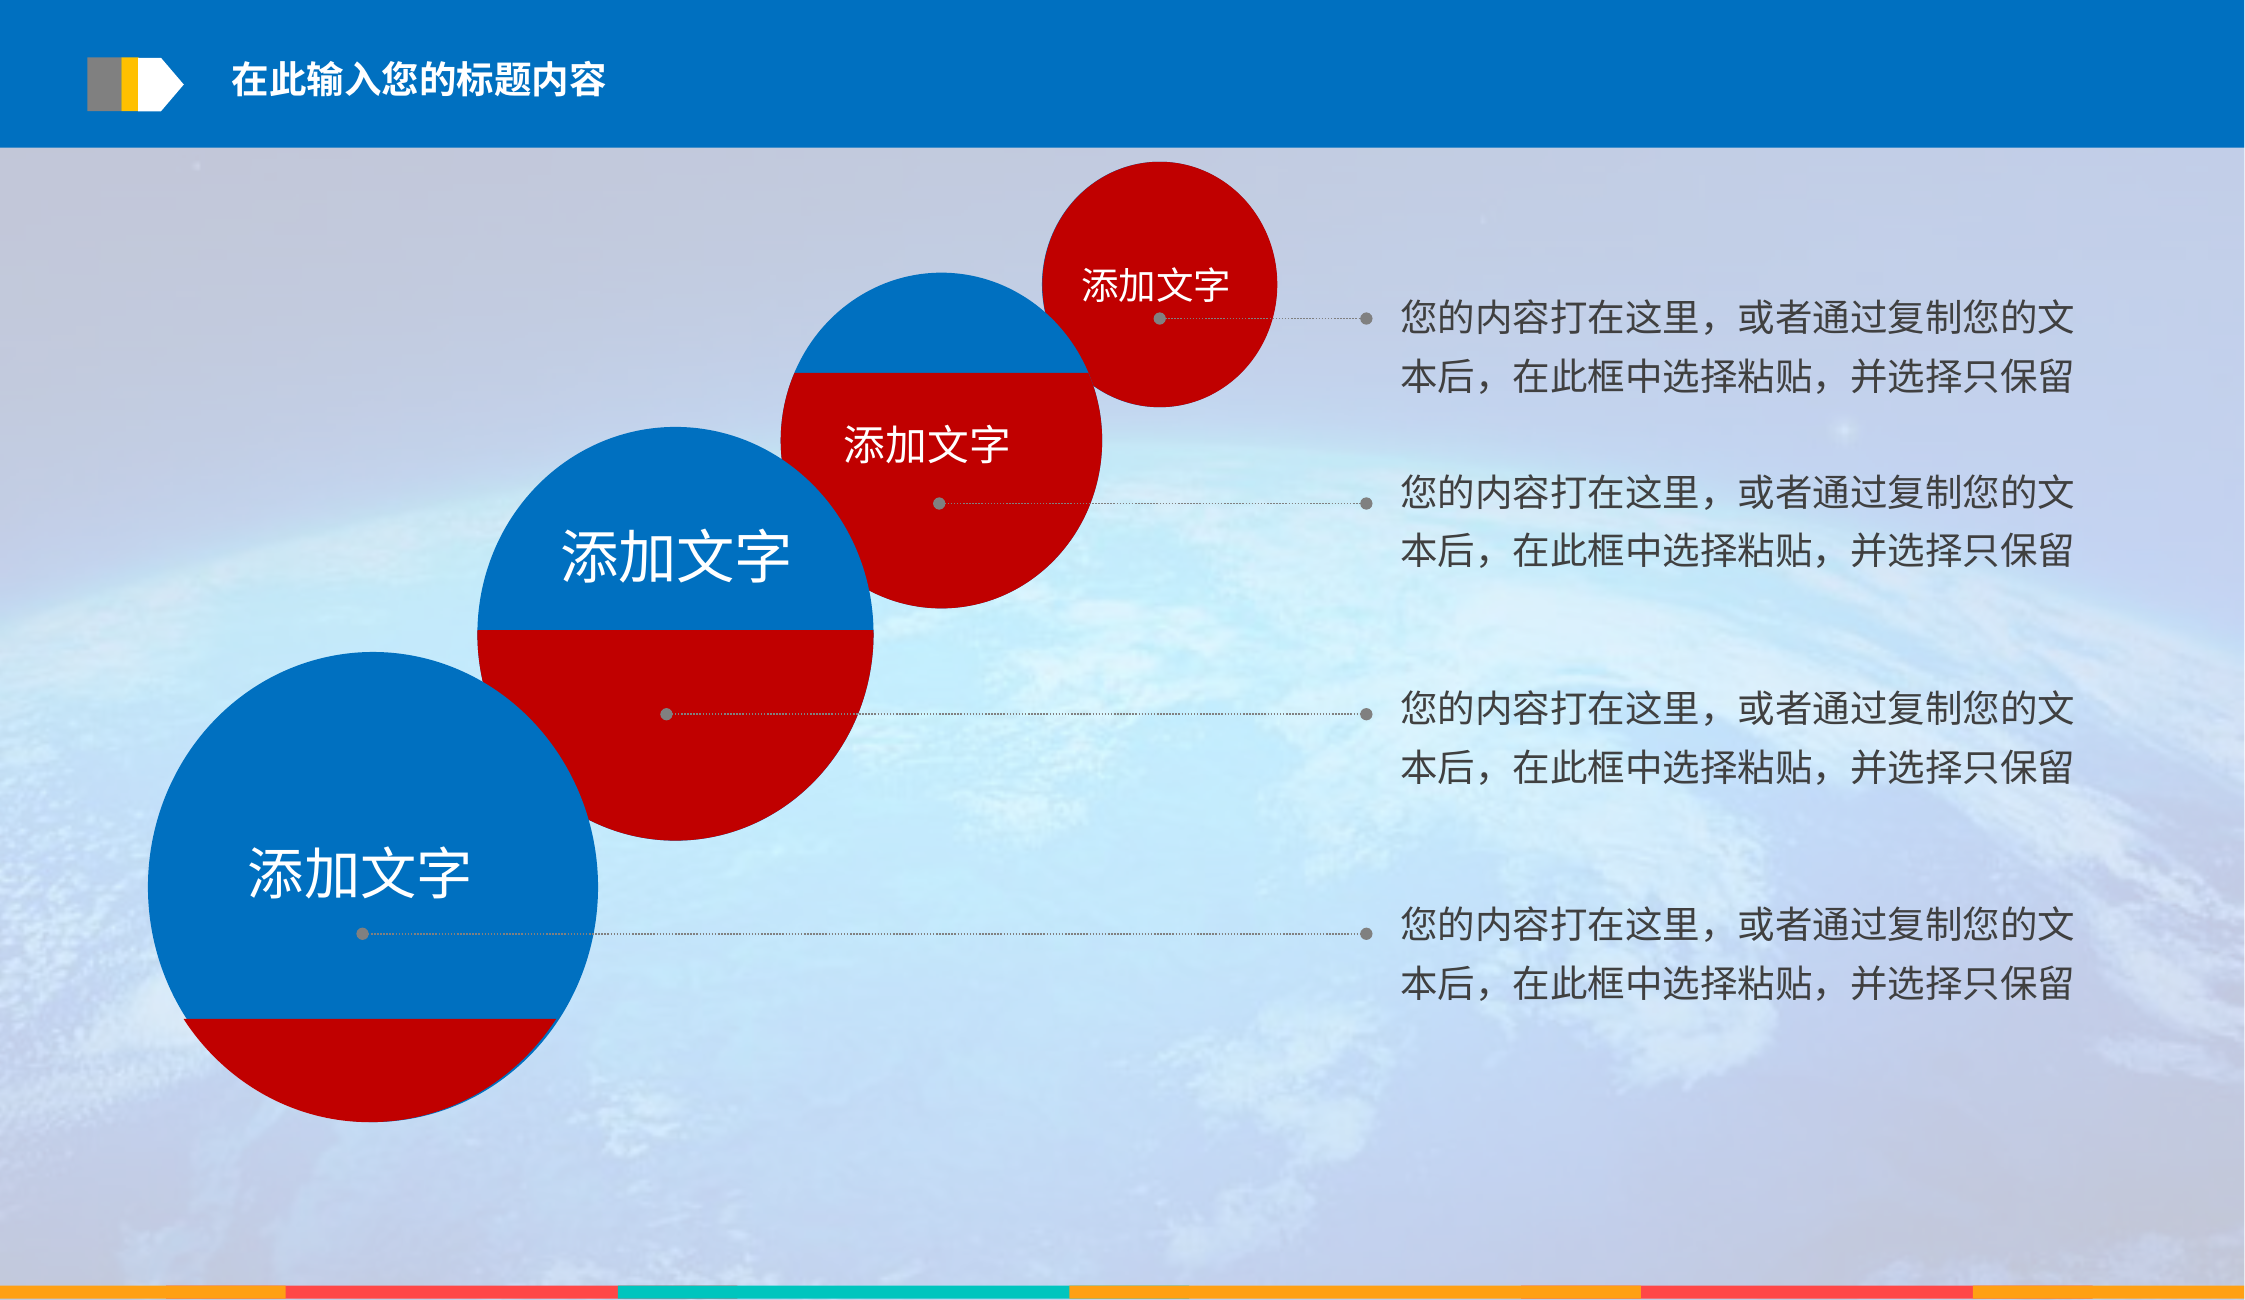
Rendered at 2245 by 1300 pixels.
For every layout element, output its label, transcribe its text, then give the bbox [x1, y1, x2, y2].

text_box 您的内容打在这里，或者通过复制您的文本后，在此框中选择粘贴，并选择只保留 [1382, 878, 2127, 1014]
text_box [0, 0, 2245, 149]
text_box [477, 426, 874, 630]
text_box [183, 1018, 557, 1123]
text_box [1068, 1284, 1642, 1300]
text_box [1042, 161, 1278, 408]
text_box 添加文字 [542, 511, 812, 600]
text_box [147, 651, 599, 1113]
text_box 添加文字 [826, 410, 1029, 478]
text_box [1642, 1284, 1972, 1300]
text_box [780, 372, 1103, 609]
text_box [794, 272, 1089, 372]
text_box 添加文字 [229, 829, 517, 915]
text_box [477, 630, 874, 841]
text_box [617, 1284, 1068, 1300]
text_box 添加文字 [1063, 252, 1250, 316]
text_box [0, 1284, 287, 1300]
text_box 在此输入您的标题内容 [219, 49, 998, 108]
text_box 您的内容打在这里，或者通过复制您的文本后，在此框中选择粘贴，并选择只保留 [1382, 662, 2127, 798]
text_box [87, 57, 184, 112]
text_box [287, 1284, 617, 1300]
text_box [1972, 1284, 2245, 1300]
text_box 您的内容打在这里，或者通过复制您的文本后，在此框中选择粘贴，并选择只保留 [1382, 446, 2127, 582]
text_box 您的内容打在这里，或者通过复制您的文本后，在此框中选择粘贴，并选择只保留 [1382, 271, 2127, 407]
